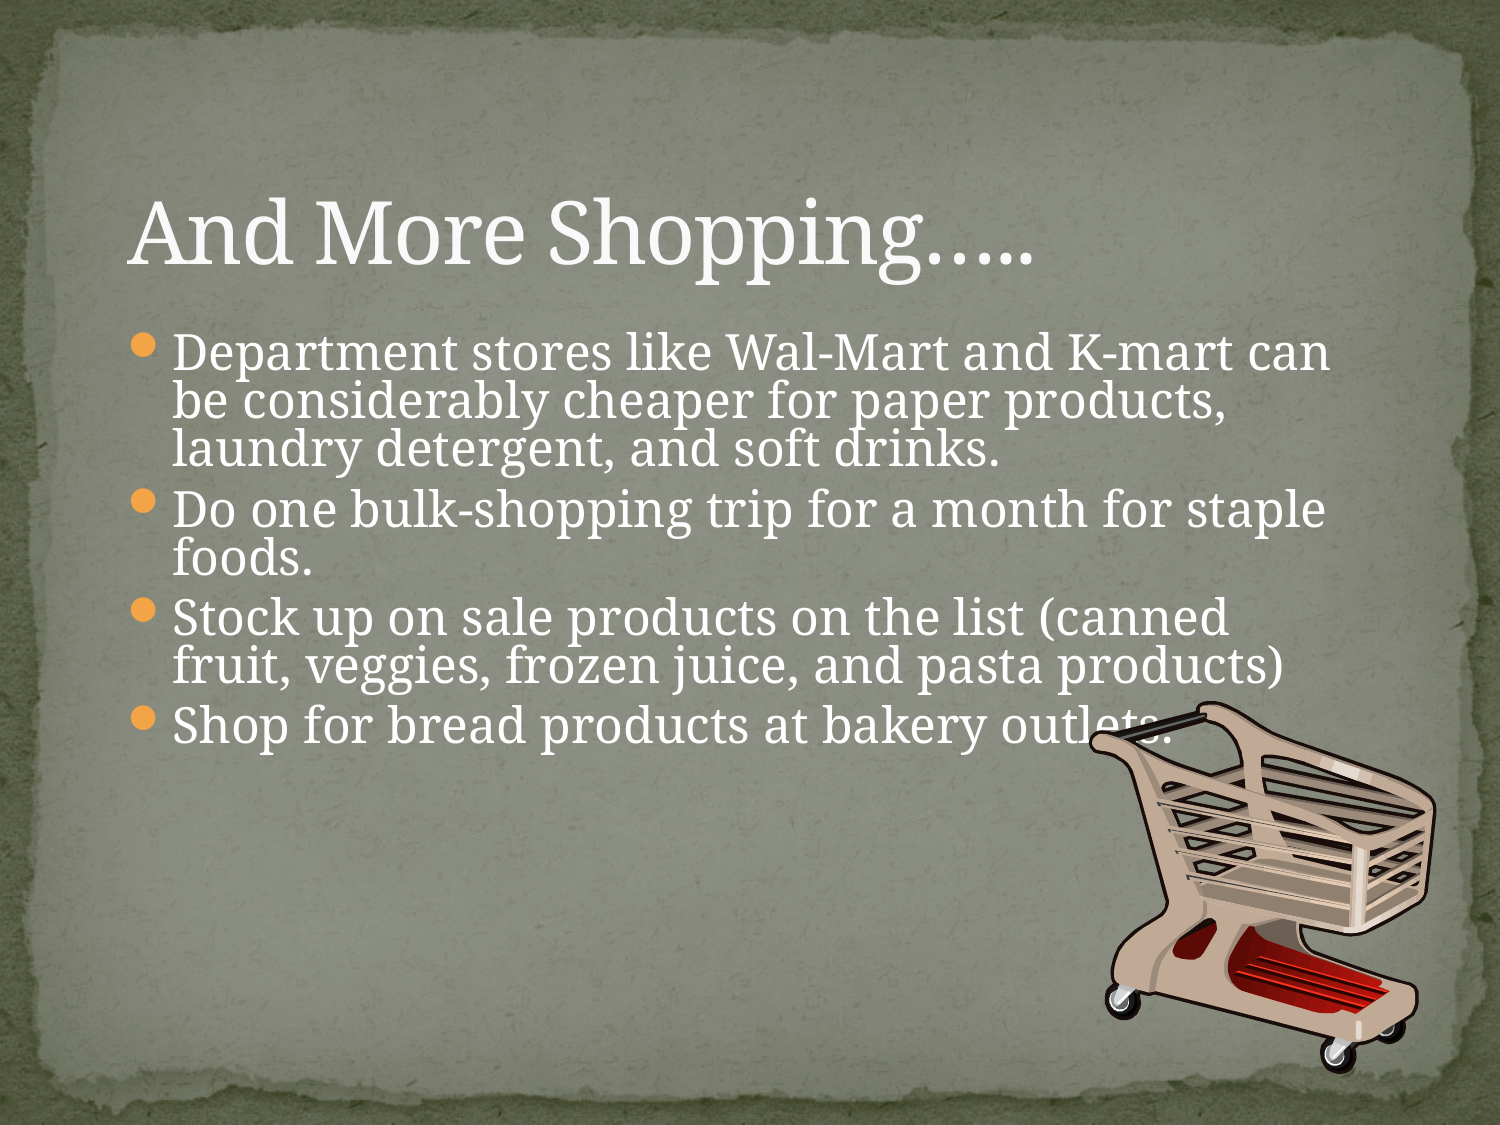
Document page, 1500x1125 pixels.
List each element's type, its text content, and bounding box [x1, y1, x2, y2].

title And More Shopping….. [112, 49, 1388, 290]
list Department stores like Wal-Mart and K-mart can be considerably cheaper for paper products, laundry detergent, and soft drinks. Do one bulk-shopping trip for a month for staple foods. Stock up on sale products on the list (canned fruit, veggies, frozen juice, and pasta products) Shop for bread products at bakery outlets. [112, 324, 1350, 1000]
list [1090, 702, 1436, 1074]
